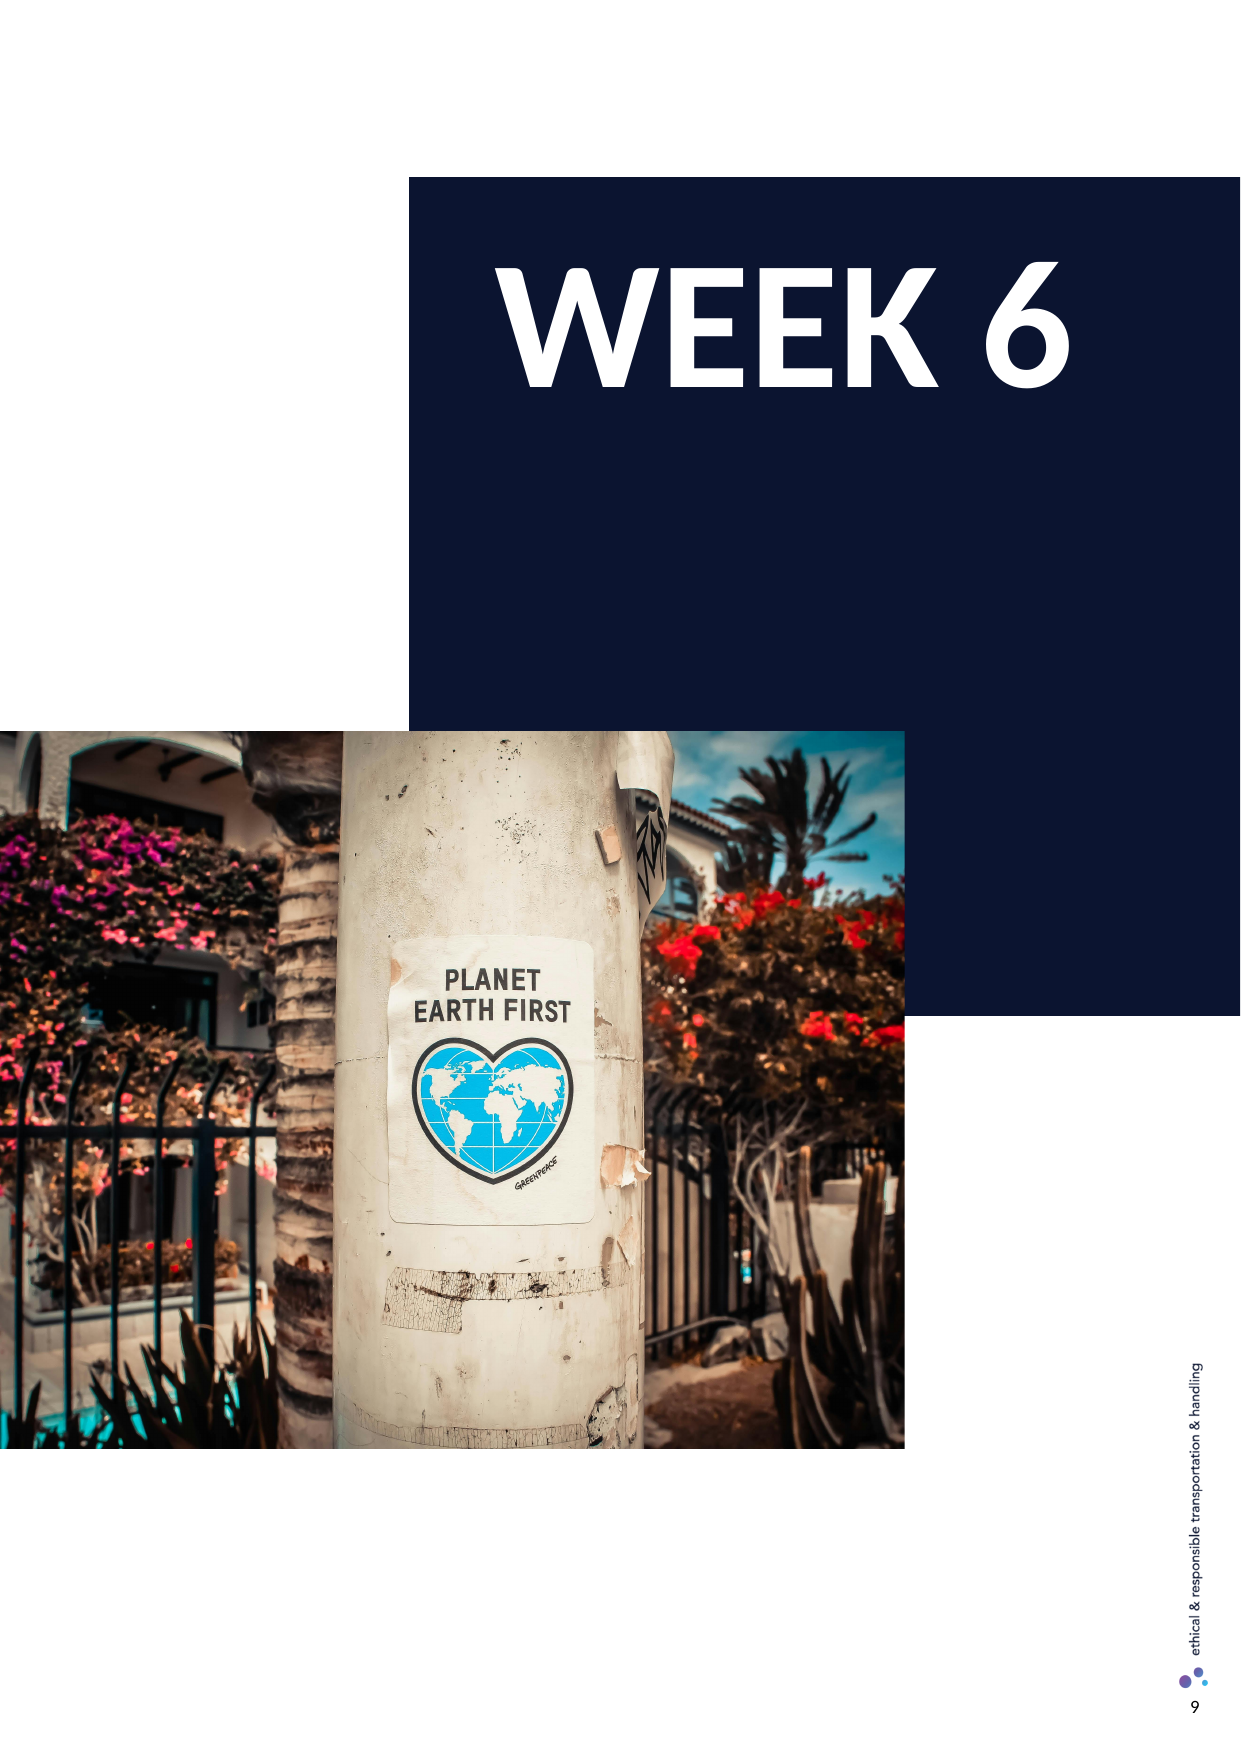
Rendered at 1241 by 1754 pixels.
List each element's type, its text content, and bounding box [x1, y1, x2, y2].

list WEEK 6 [479, 221, 1241, 732]
picture [0, 731, 905, 1449]
picture [1179, 1357, 1217, 1680]
slide_number 9 [1153, 1676, 1215, 1736]
